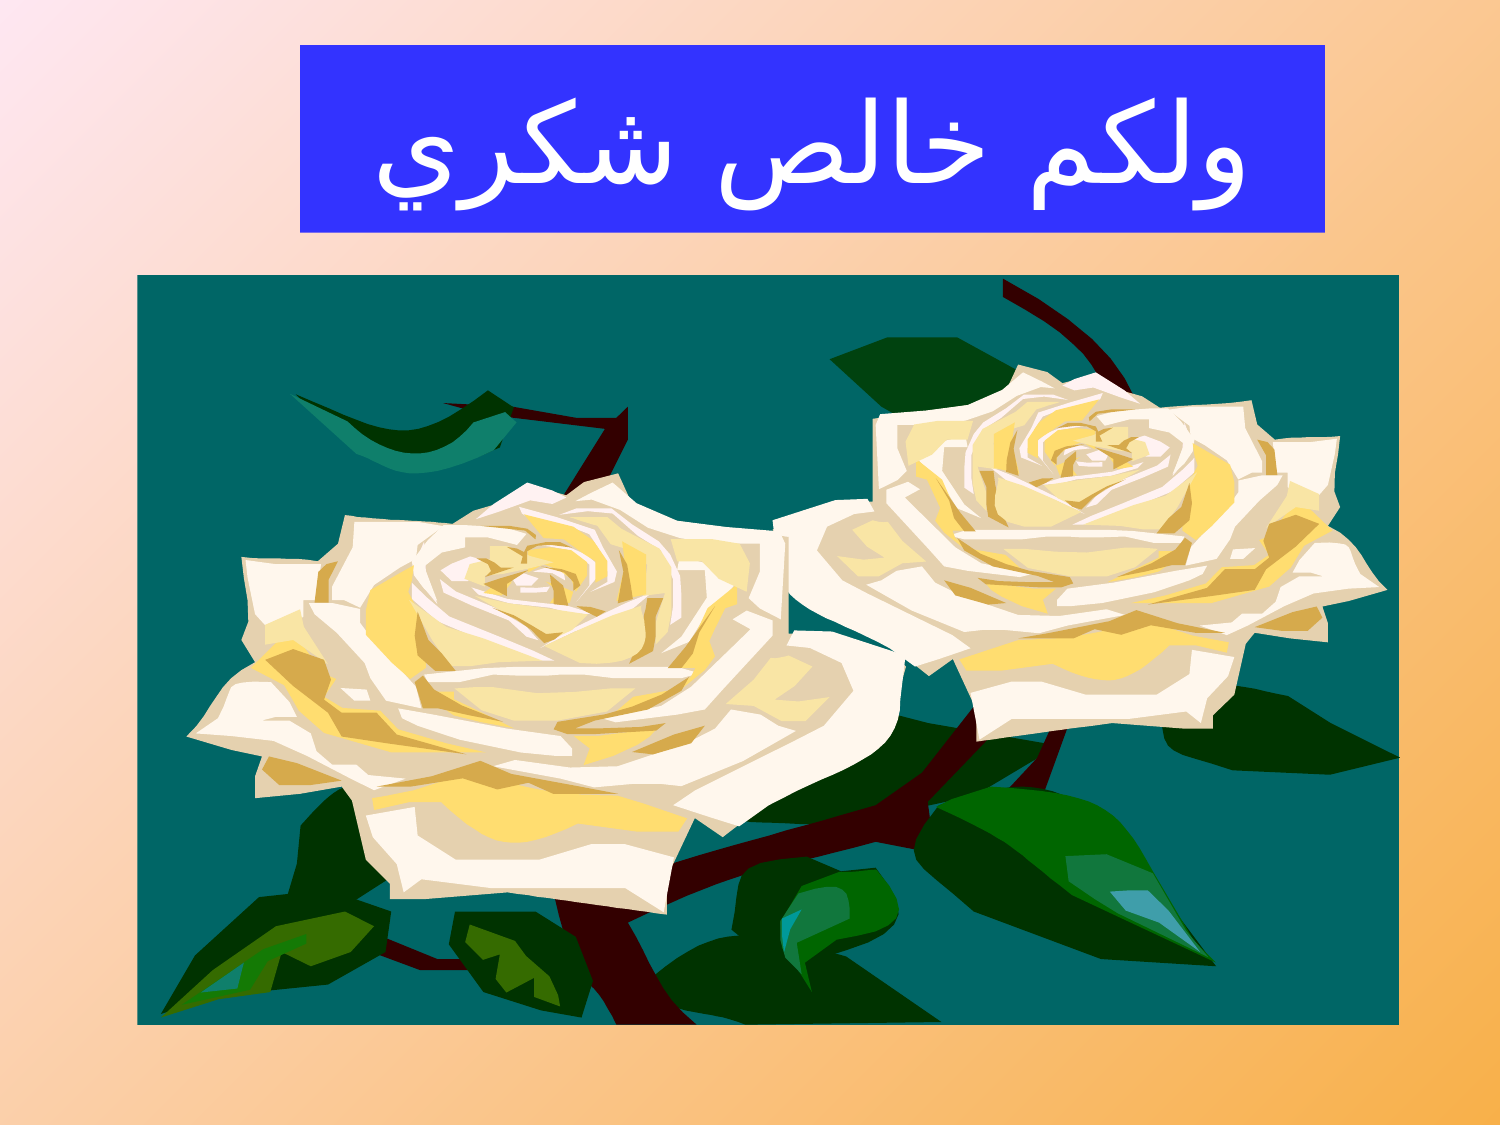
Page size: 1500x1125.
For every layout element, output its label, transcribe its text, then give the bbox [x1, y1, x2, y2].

title ولكم خالص شكري [300, 45, 1325, 233]
picture [137, 274, 1401, 1026]
